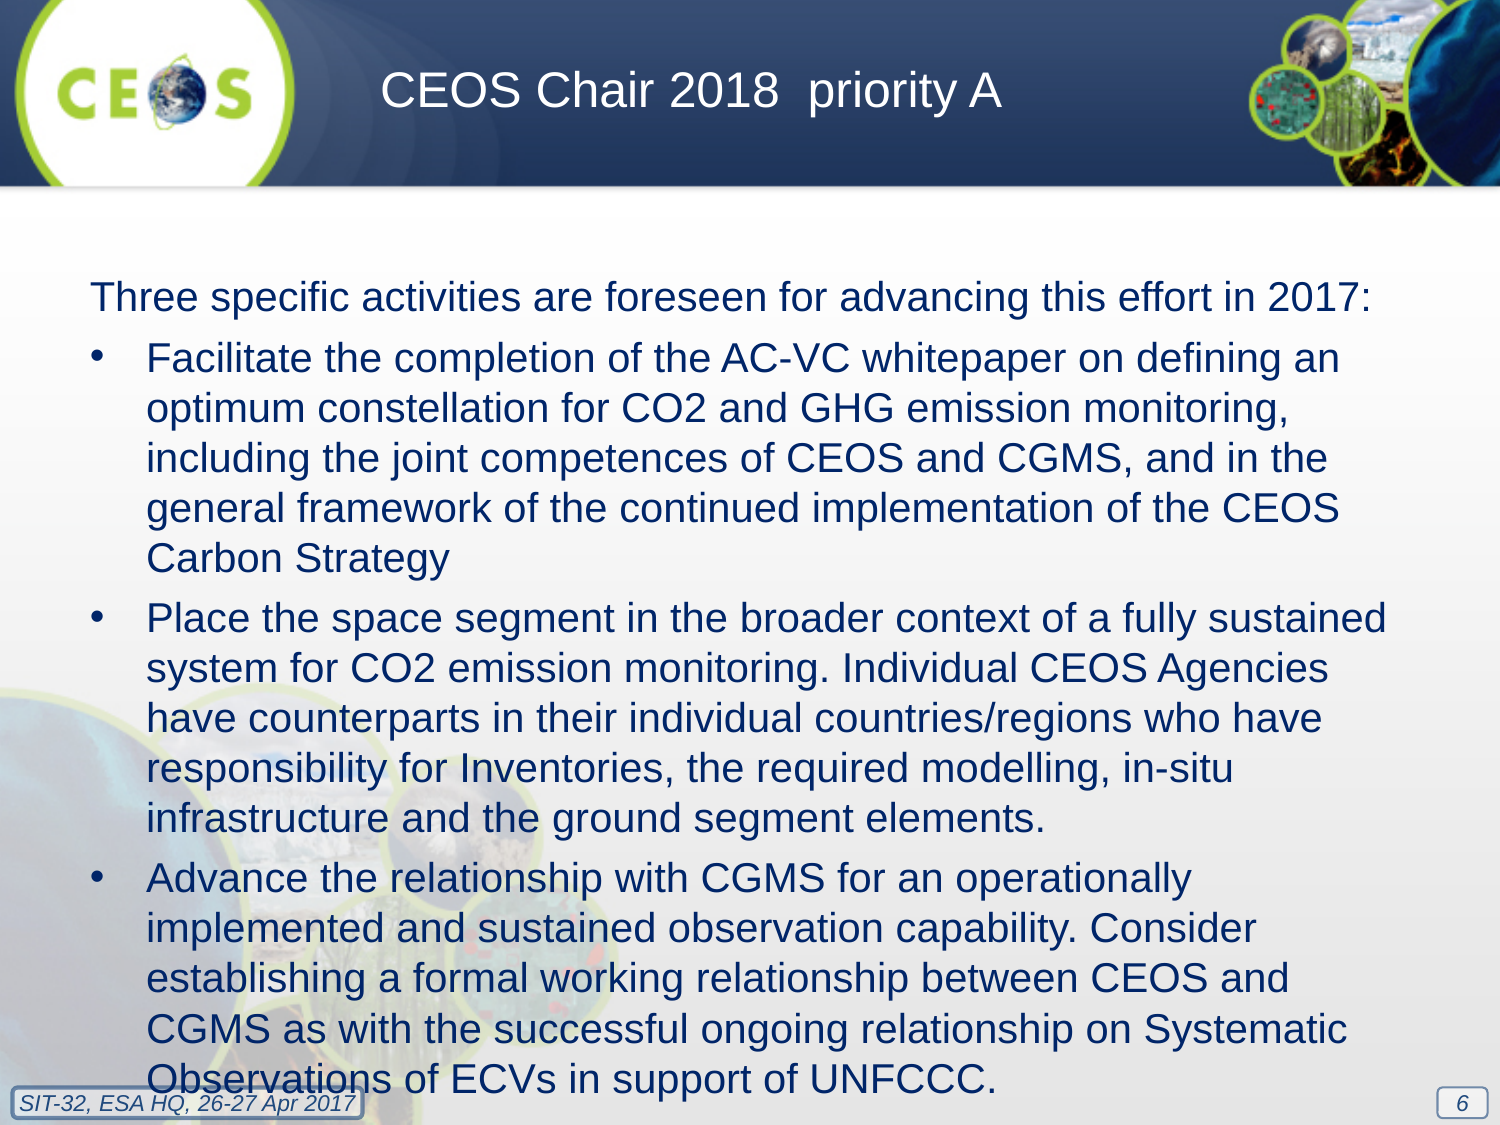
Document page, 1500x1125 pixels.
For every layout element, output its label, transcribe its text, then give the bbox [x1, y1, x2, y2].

picture [0, 0, 1500, 1125]
list CEOS Chair 2018 priority A [337, 50, 1150, 138]
slide_number 6 [1436, 1086, 1489, 1120]
list Three specific activities are foreseen for advancing this effort in 2017: Facilitate the completion of the AC-VC whitepaper on defining an optimum constellation for CO2 and GHG emission monitoring, including the joint competences of CEOS and CGMS, and in the general framework of the continued implementation of the CEOS Carbon Strategy Place the space segment in the broader context of a fully sustained system for CO2 emission monitoring. Individual CEOS Agencies have counterparts in their individual countries/regions who have responsibility for Inventories, the required modelling, in-situ infrastructure and the ground segment elements. Advance the relationship with CGMS for an operationally implemented and sustained observation capability. Consider establishing a formal working relationship between CEOS and CGMS as with the successful ongoing relationship on Systematic Observations of ECVs in support of UNFCCC. [75, 262, 1413, 1038]
